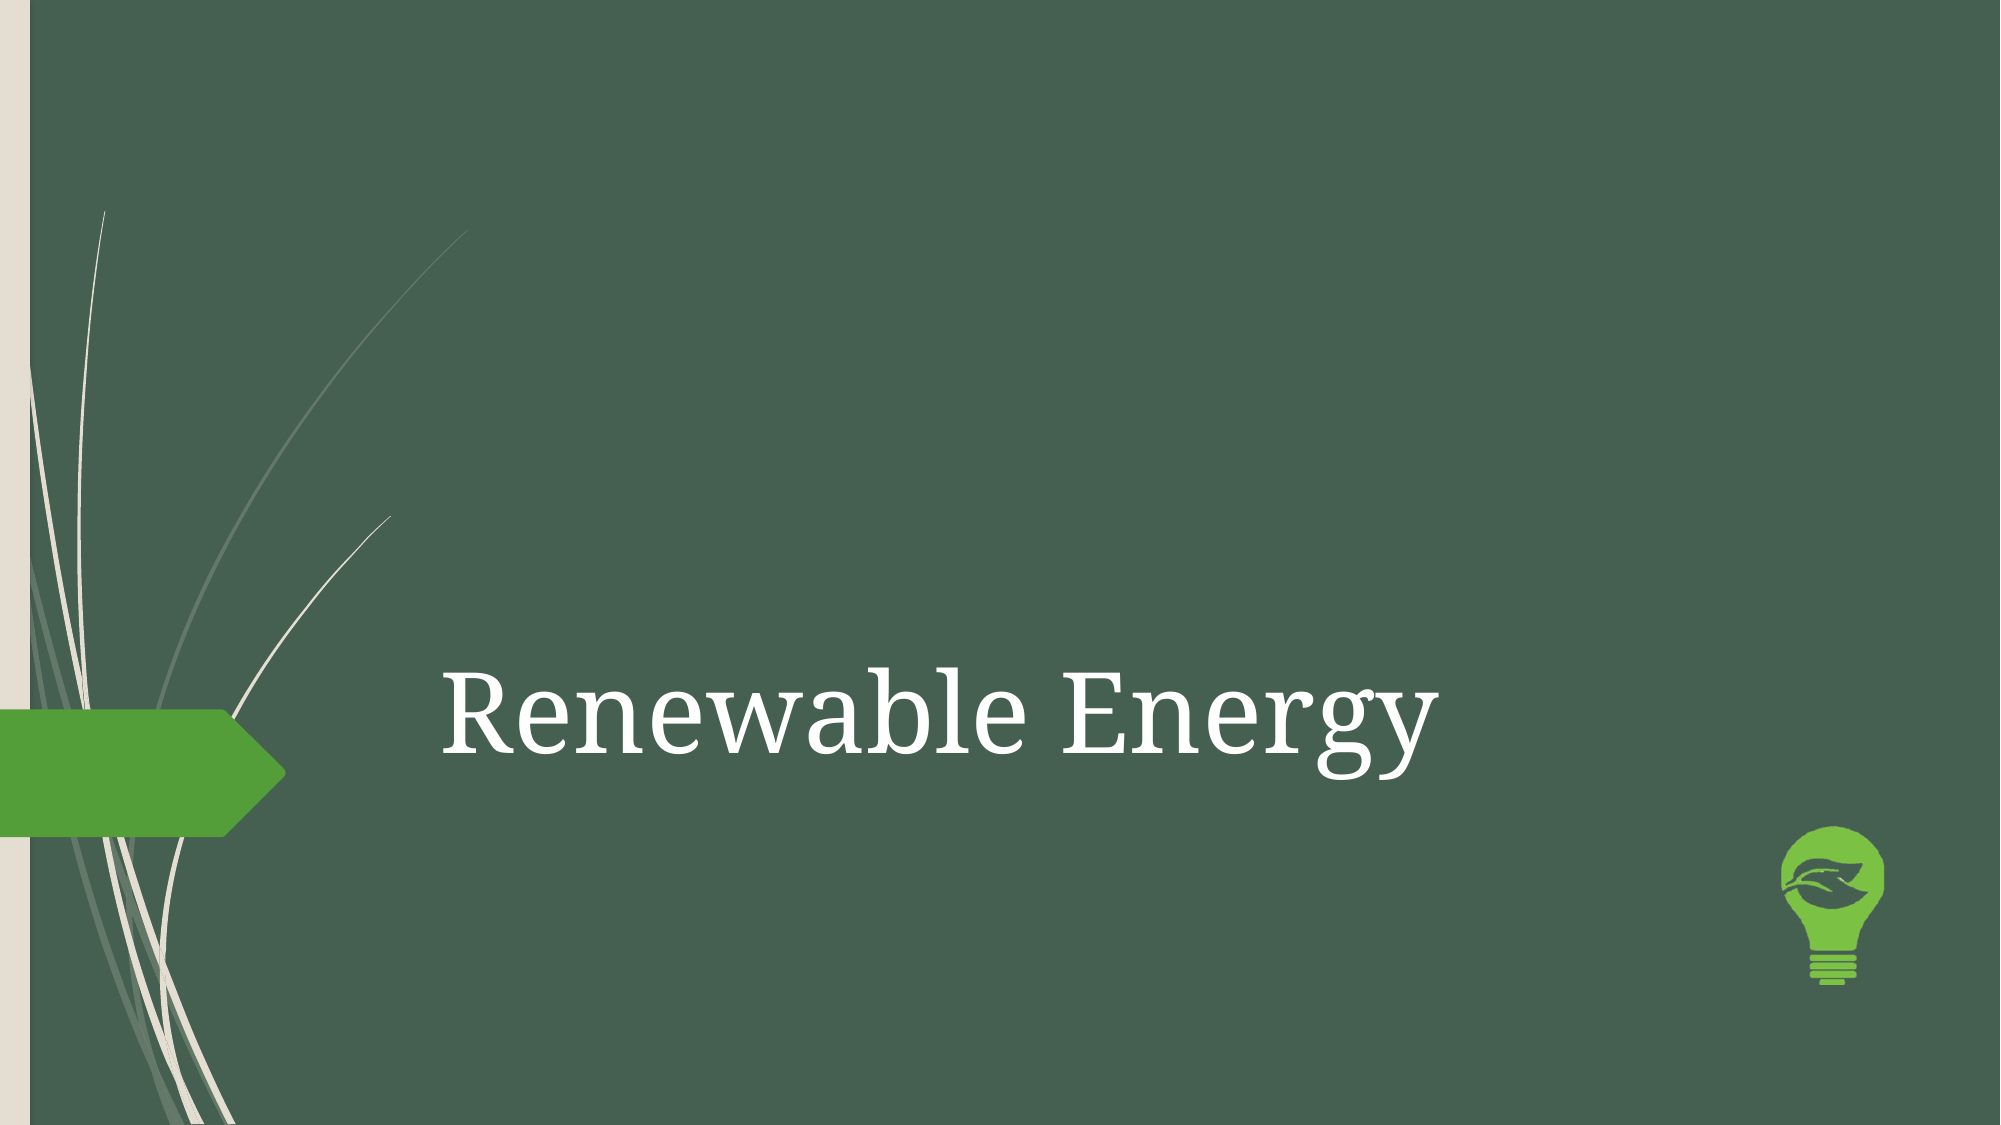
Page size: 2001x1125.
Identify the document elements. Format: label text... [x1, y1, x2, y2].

picture [1777, 822, 1888, 988]
title Renewable Energy [424, 412, 1888, 784]
